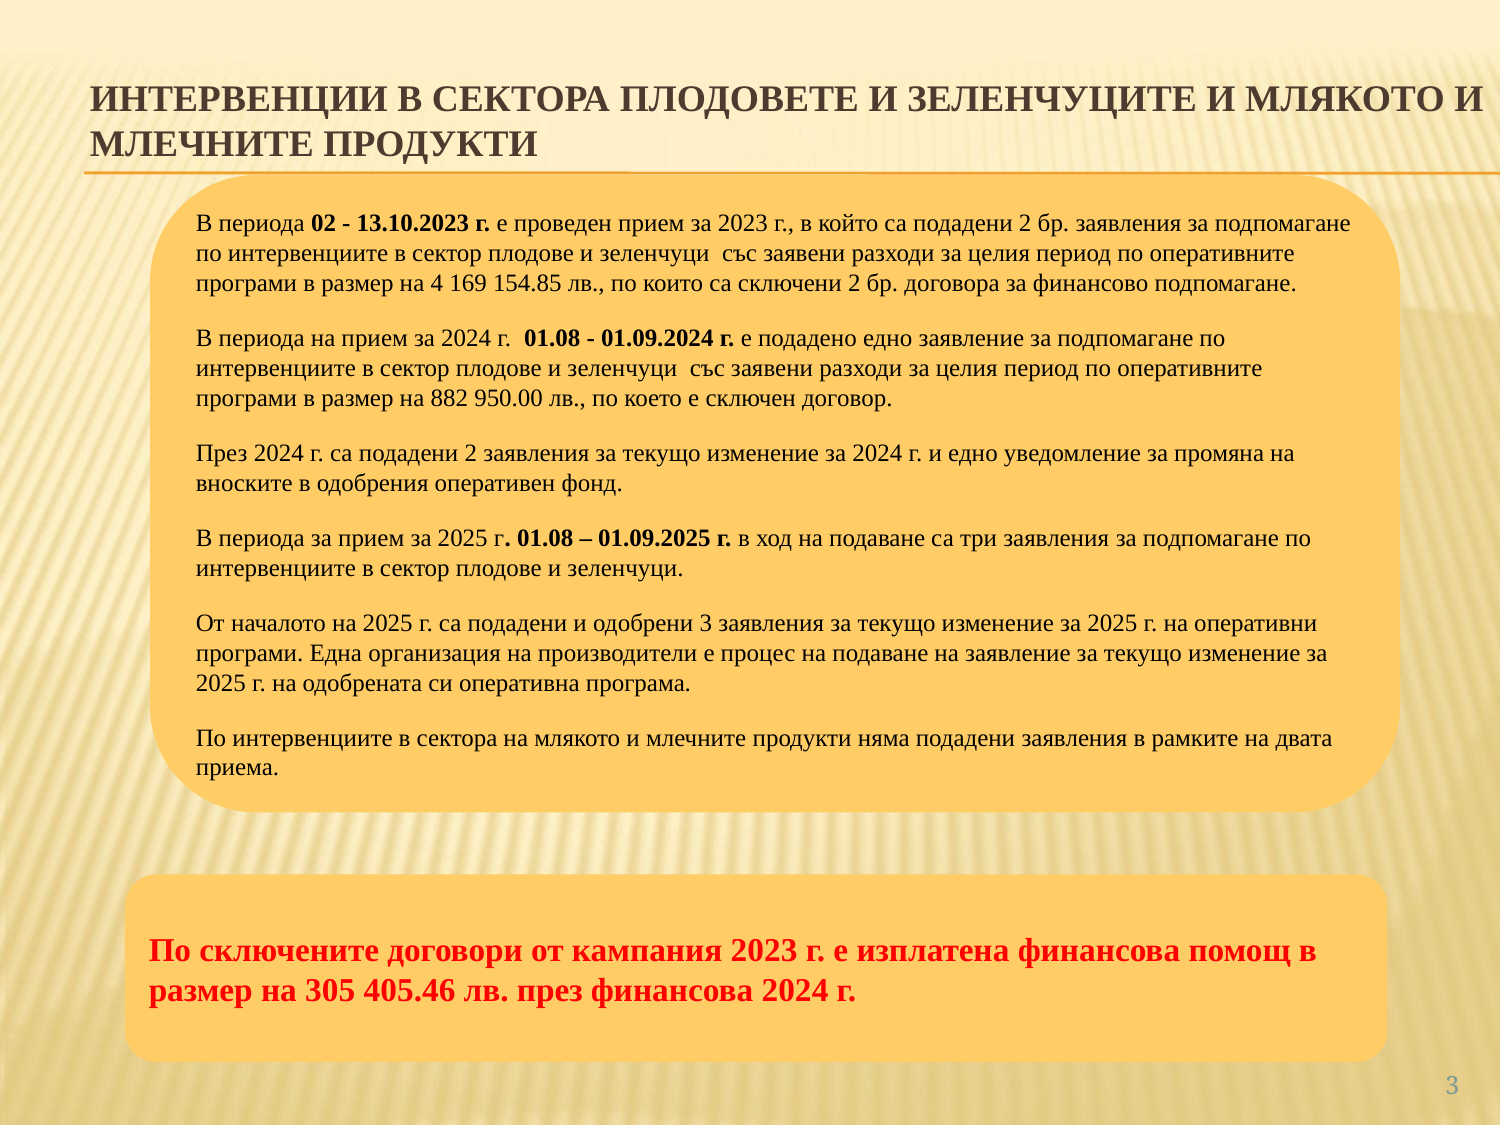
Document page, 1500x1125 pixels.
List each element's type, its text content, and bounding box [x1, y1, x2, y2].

text_box В периода 02 - 13.10.2023 г. е проведен прием за 2023 г., в който са подадени 2 бр. заявления за подпомагане по интервенциите в сектор плодове и зеленчуци със заявени разходи за целия период по оперативните програми в размер на 4 169 154.85 лв., по които са сключени 2 бр. договора за финансово подпомагане. В периода на прием за 2024 г. 01.08 - 01.09.2024 г. е подадено едно заявление за подпомагане по интервенциите в сектор плодове и зеленчуци със заявени разходи за целия период по оперативните програми в размер на 882 950.00 лв., по което е сключен договор. През 2024 г. са подадени 2 заявления за текущо изменение за 2024 г. и едно уведомление за промяна на вноските в одобрения оперативен фонд. В периода за прием за 2025 г. 01.08 – 01.09.2025 г. в ход на подаване са три заявления за подпомагане по интервенциите в сектор плодове и зеленчуци. От началото на 2025 г. са подадени и одобрени 3 заявления за текущо изменение за 2025 г. на оперативни програми. Една организация на производители е процес на подаване на заявление за текущо изменение за 2025 г. на одобрената си оперативна програма. По интервенциите в сектора на млякото и млечните продукти няма подадени заявления в рамките на двата приема. [147, 172, 1403, 815]
slide_number 3 [1350, 1061, 1475, 1103]
text_box По сключените договори от кампания 2023 г. е изплатена финансова помощ в размер на 305 405.46 лв. през финансова 2024 г. [122, 872, 1390, 1065]
picture [0, 0, 1500, 1125]
title ИНТЕРВЕНЦИИ В СЕКТОРА плодовете и зеленчуците и млякото и млечните продукти [75, 50, 1500, 188]
